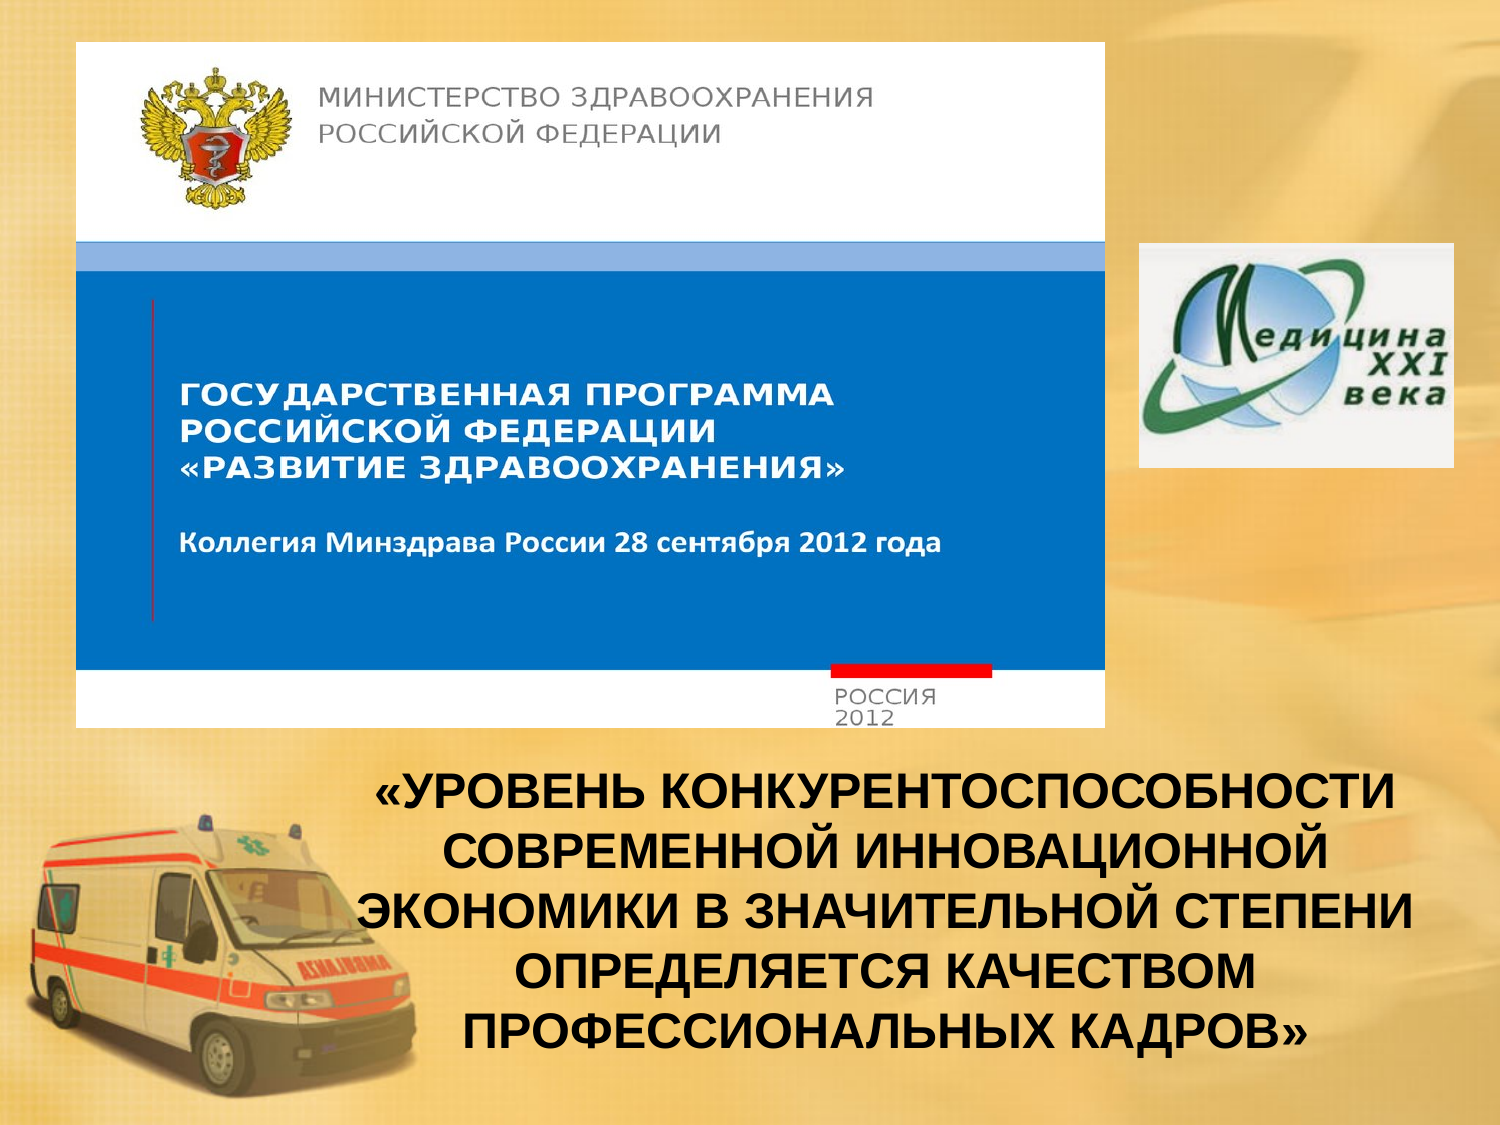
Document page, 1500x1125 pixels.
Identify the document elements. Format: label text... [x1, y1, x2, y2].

text_box «уровень конкурентоспособности современной инновационной экономики в значительной степени определяется качеством профессиональных кадров» [301, 751, 1471, 1067]
picture [0, 0, 1500, 1125]
